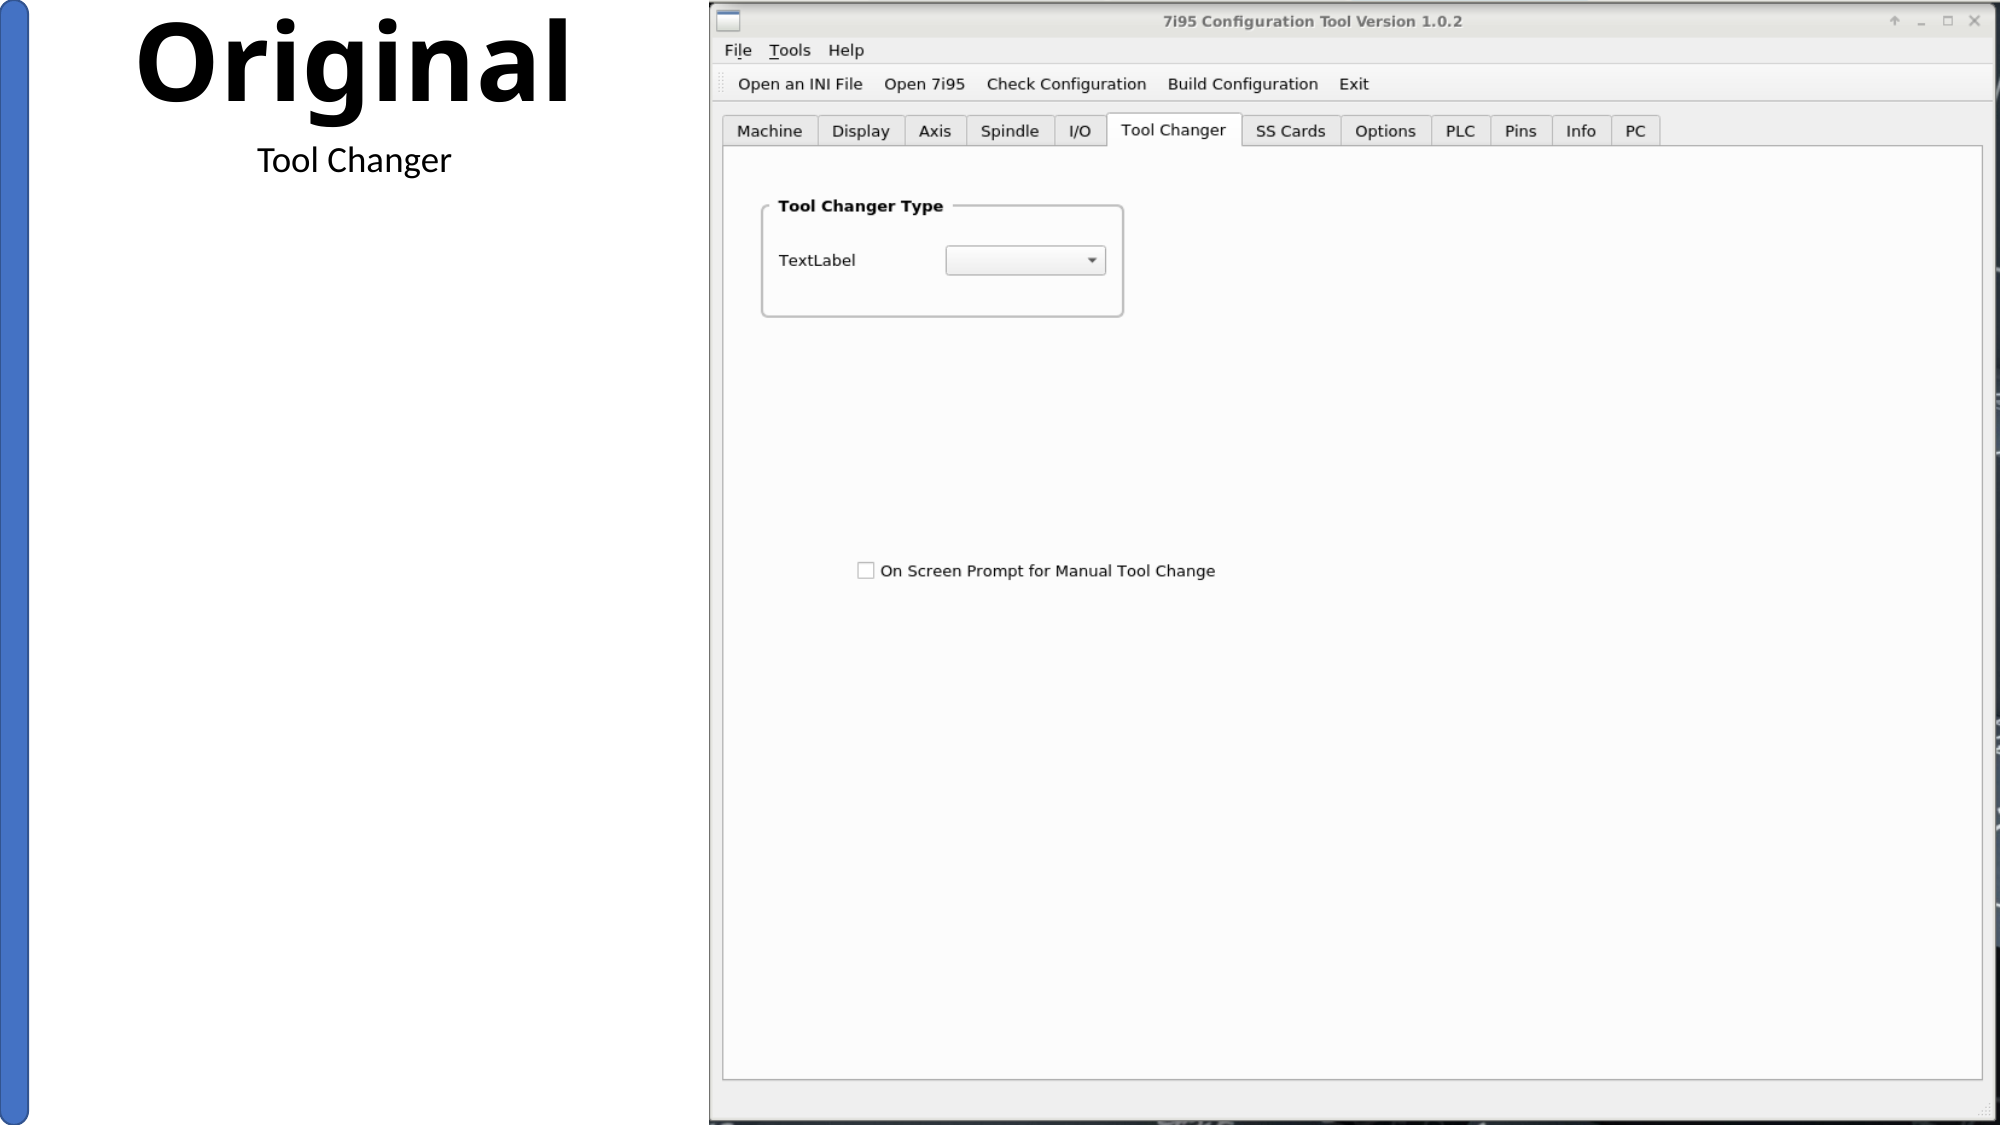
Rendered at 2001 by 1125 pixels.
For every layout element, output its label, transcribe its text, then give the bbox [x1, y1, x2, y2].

title Original [22, 0, 709, 132]
picture [709, 0, 2000, 1125]
subtitle Tool Changer [30, 132, 709, 189]
text_box [0, 0, 30, 1125]
